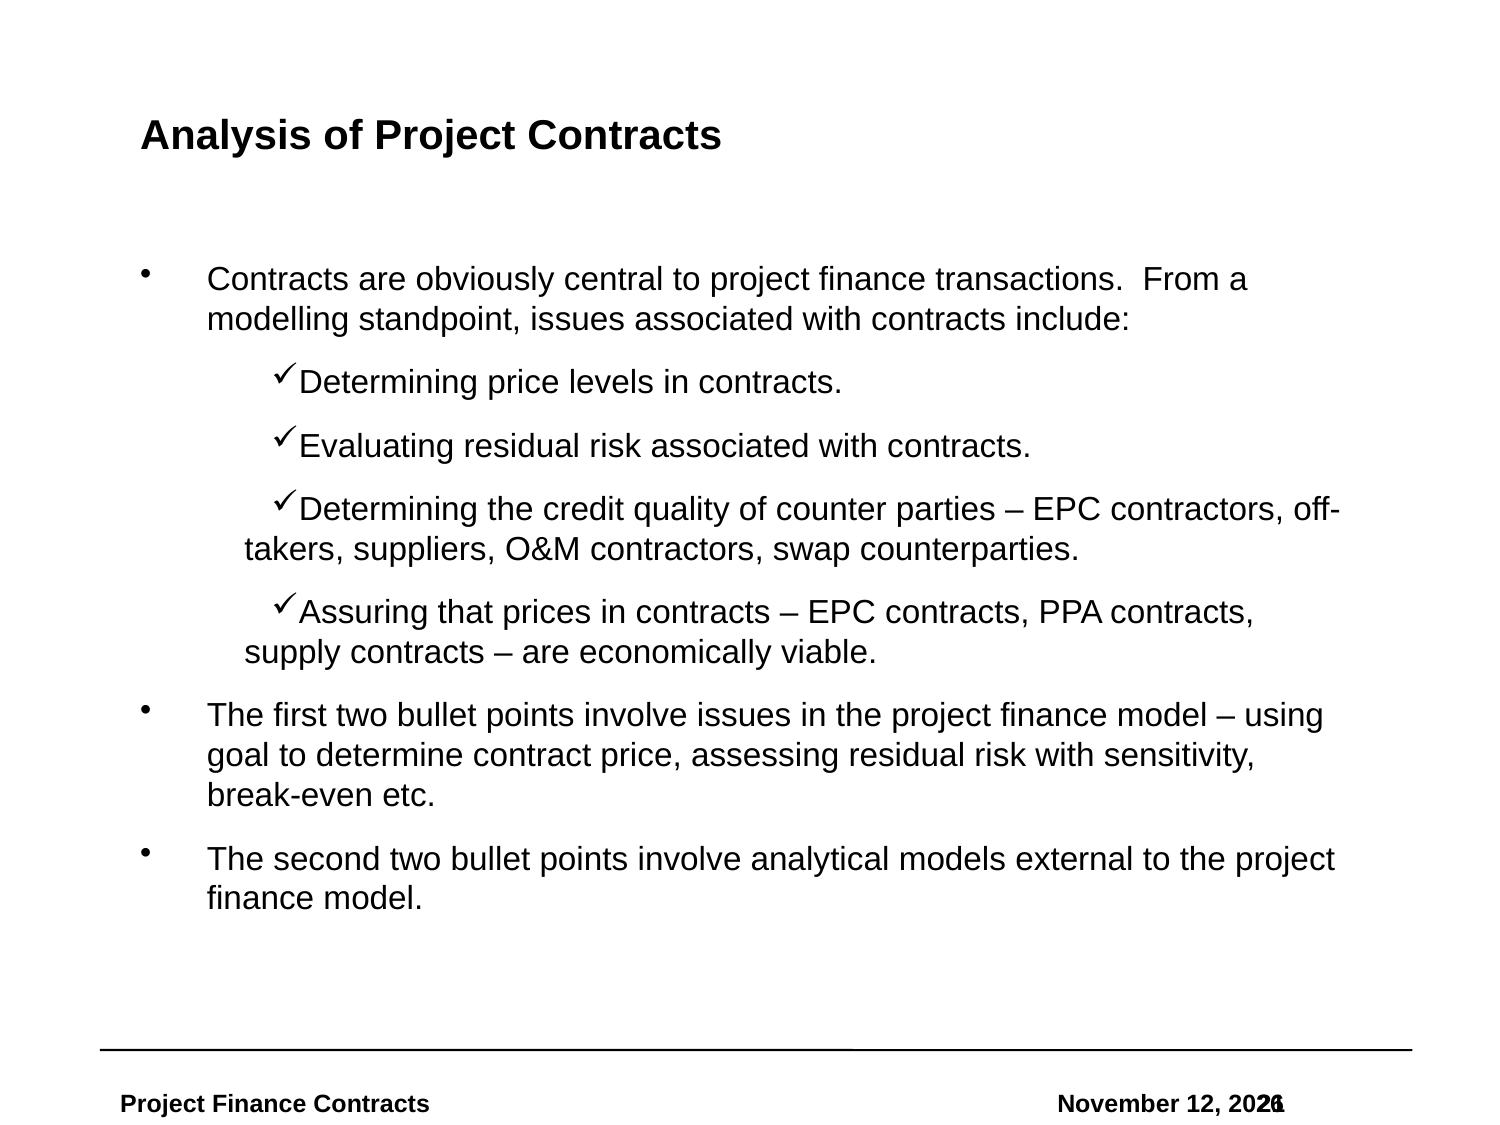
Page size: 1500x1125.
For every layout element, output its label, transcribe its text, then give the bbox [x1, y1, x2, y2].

list Contracts are obviously central to project finance transactions. From a modelling standpoint, issues associated with contracts include: Determining price levels in contracts. Evaluating residual risk associated with contracts. Determining the credit quality of counter parties – EPC contractors, off-takers, suppliers, O&M contractors, swap counterparties. Assuring that prices in contracts – EPC contracts, PPA contracts, supply contracts – are economically viable. The first two bullet points involve issues in the project finance model – using goal to determine contract price, assessing residual risk with sensitivity, break-even etc. The second two bullet points involve analytical models external to the project finance model. [124, 249, 1376, 1001]
title Analysis of Project Contracts [124, 99, 1288, 226]
